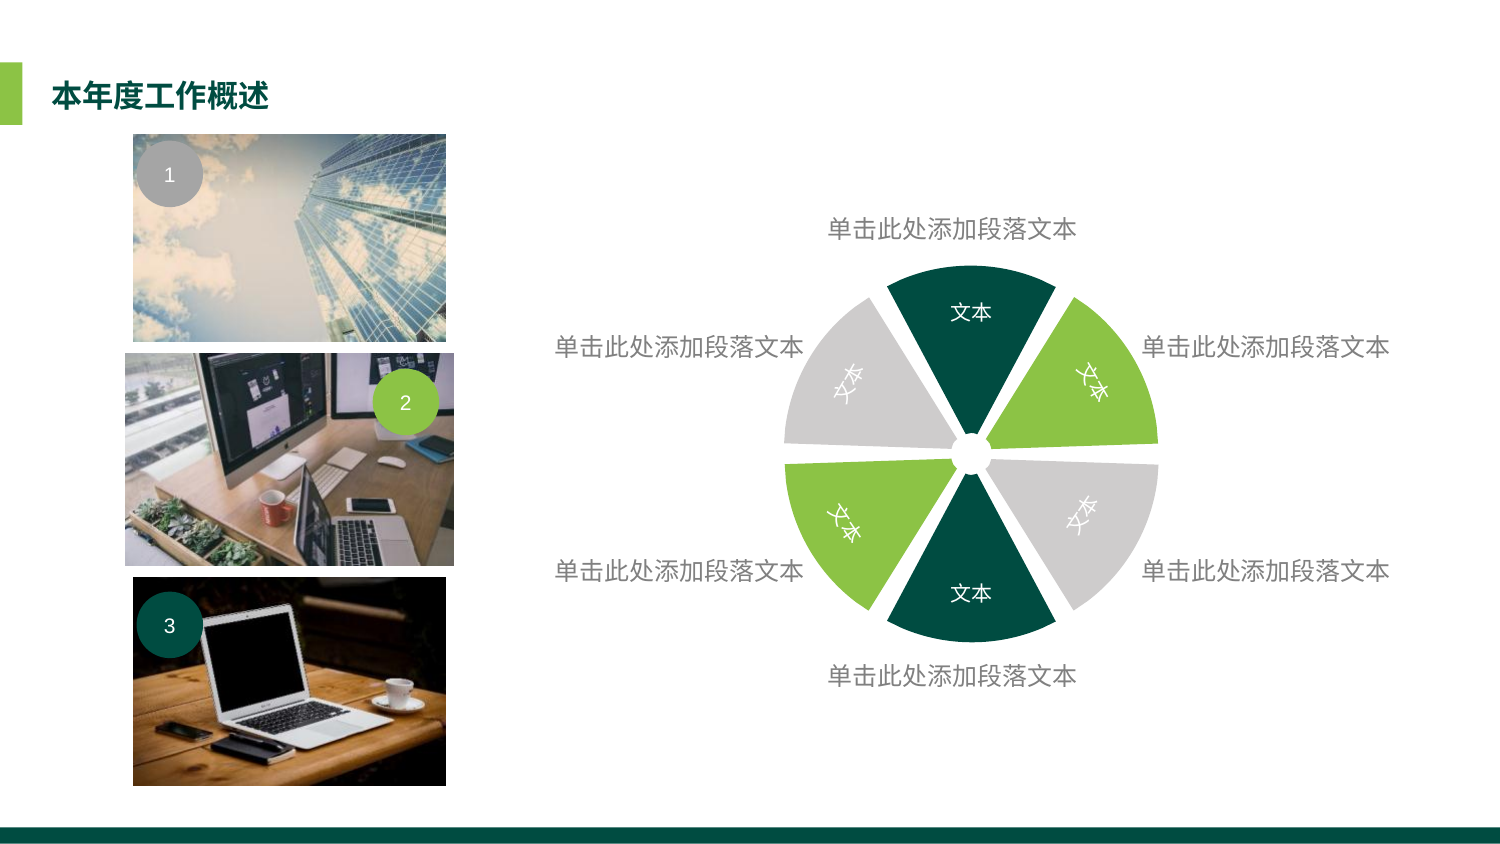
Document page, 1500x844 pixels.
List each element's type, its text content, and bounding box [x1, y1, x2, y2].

text_box [0, 826, 1500, 844]
text_box 文本 [887, 473, 1056, 629]
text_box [125, 353, 454, 566]
text_box [0, 61, 23, 126]
text_box 单击此处添加段落文本 [812, 182, 1108, 274]
text_box 文本 [887, 274, 1056, 435]
text_box 文本 [784, 458, 958, 611]
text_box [133, 134, 446, 342]
text_box 单击此处添加段落文本 [812, 629, 1108, 721]
text_box 单击此处添加段落文本 [1126, 524, 1422, 617]
text_box 单击此处添加段落文本 [523, 524, 820, 617]
text_box 单击此处添加段落文本 [1126, 301, 1422, 393]
text_box 本年度工作概述 [36, 69, 367, 122]
text_box 单击此处添加段落文本 [523, 301, 820, 393]
text_box 文本 [784, 297, 958, 449]
text_box 文本 [985, 297, 1159, 450]
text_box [133, 577, 446, 786]
text_box 文本 [985, 459, 1159, 611]
